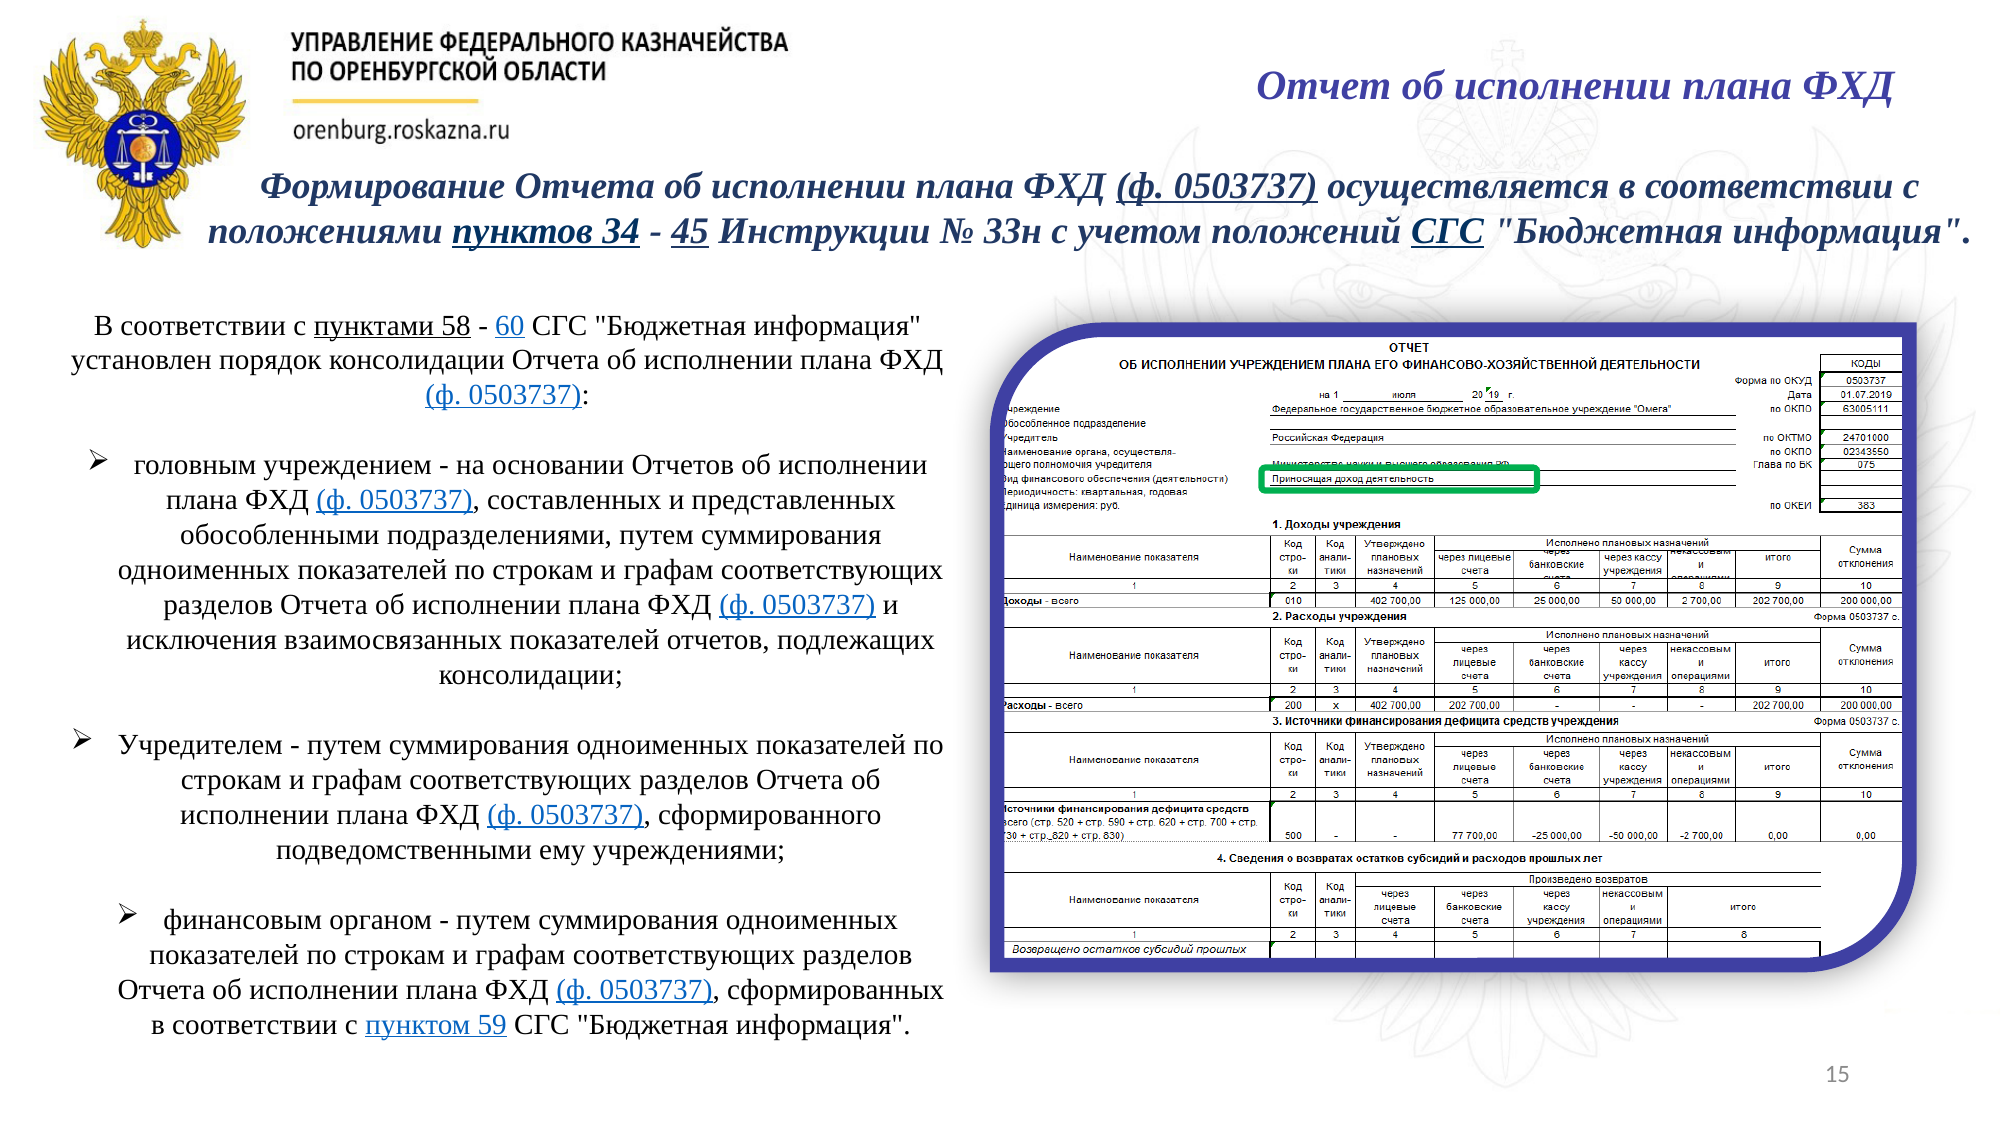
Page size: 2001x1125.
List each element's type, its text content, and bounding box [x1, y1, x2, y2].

slide_number 15 [1415, 1042, 1866, 1103]
picture [0, 0, 2001, 1125]
text_box Отчет об исполнении плана ФХД [1085, 50, 1910, 115]
text_box В соответствии с пунктами 58 - 60 СГС "Бюджетная информация" установлен порядок консолидации Отчета об исполнении плана ФХД (ф. 0503737): головным учреждением - на основании Отчетов об исполнении плана ФХД (ф. 0503737), составленных и представленных обособленными подразделениями, путем суммирования одноименных показателей по строкам и графам соответствующих разделов Отчета об исполнении плана ФХД (ф. 0503737) и исключения взаимосвязанных показателей отчетов, подлежащих консолидации; Учредителем - путем суммирования одноименных показателей по строкам и графам соответствующих разделов Отчета об исполнении плана ФХД (ф. 0503737), сформированного подведомственными ему учреждениями; финансовым органом - путем суммирования одноименных показателей по строкам и графам соответствующих разделов Отчета об исполнении плана ФХД (ф. 0503737), сформированных в соответствии с пунктом 59 СГС "Бюджетная информация". [53, 298, 962, 1088]
text_box Формирование Отчета об исполнении плана ФХД (ф. 0503737) осуществляется в соответствии с положениями пунктов 34 - 45 Инструкции № 33н с учетом положений СГС "Бюджетная информация". [180, 153, 2000, 304]
